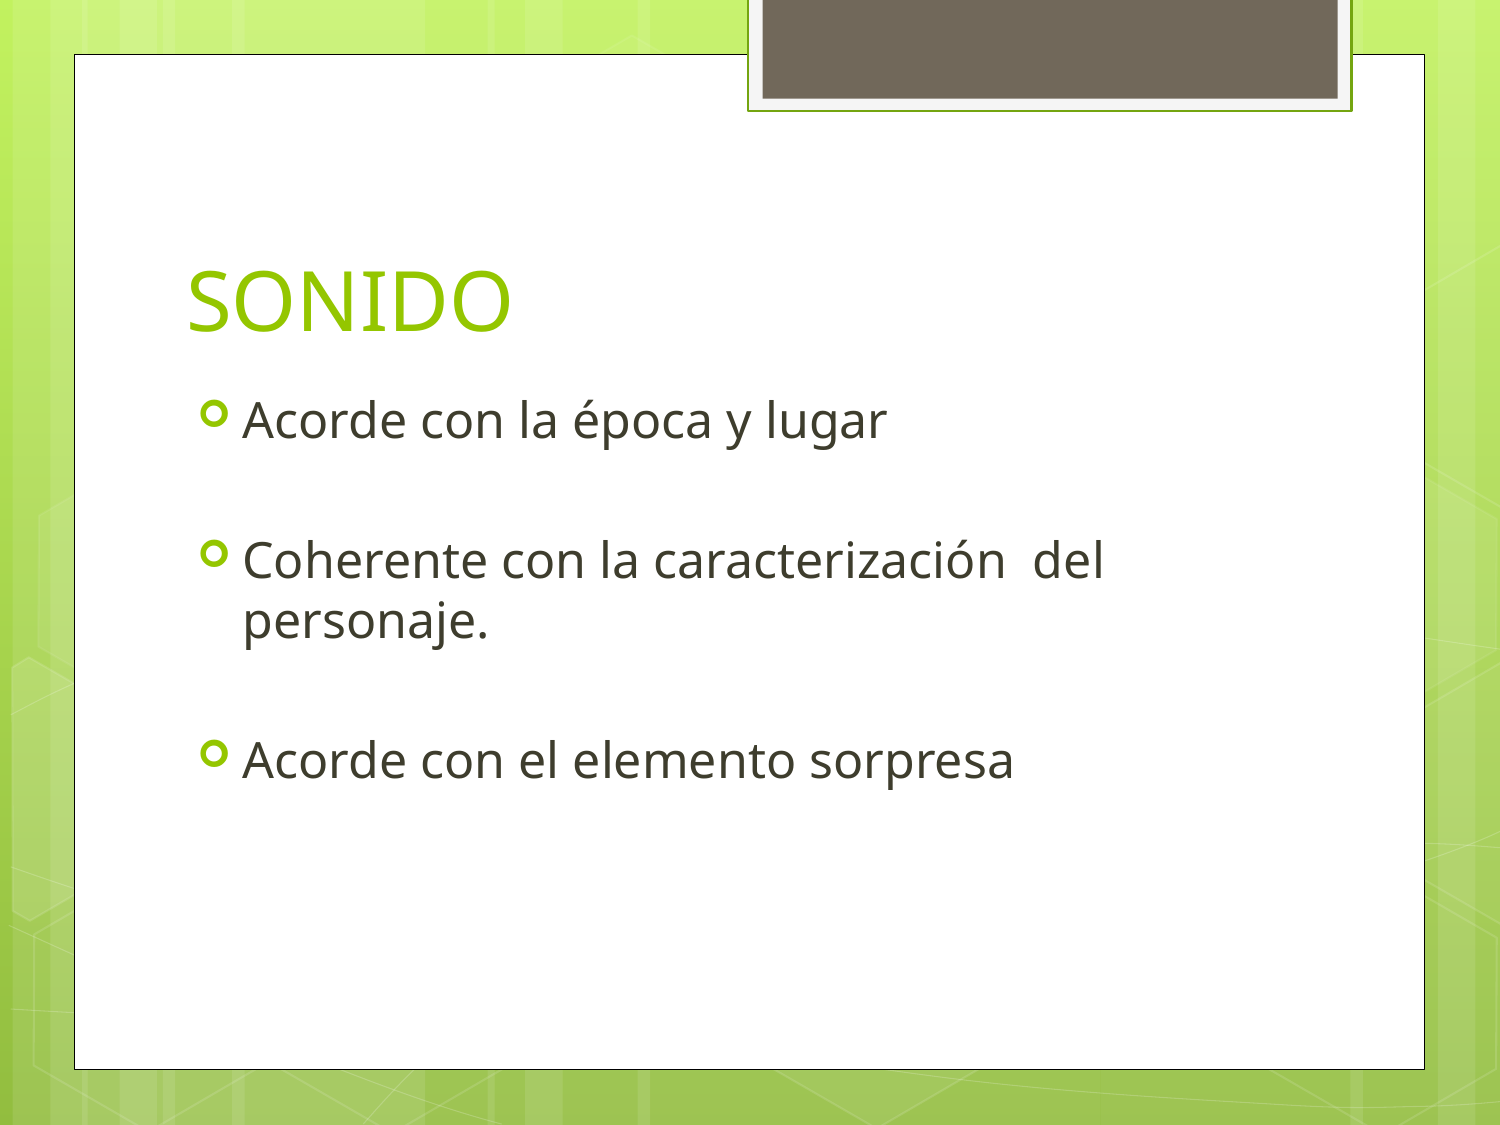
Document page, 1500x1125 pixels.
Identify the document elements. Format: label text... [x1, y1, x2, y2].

list Acorde con la época y lugar Coherente con la caracterización del personaje. Acorde con el elemento sorpresa [171, 381, 1283, 957]
title SONIDO [171, 168, 1324, 357]
